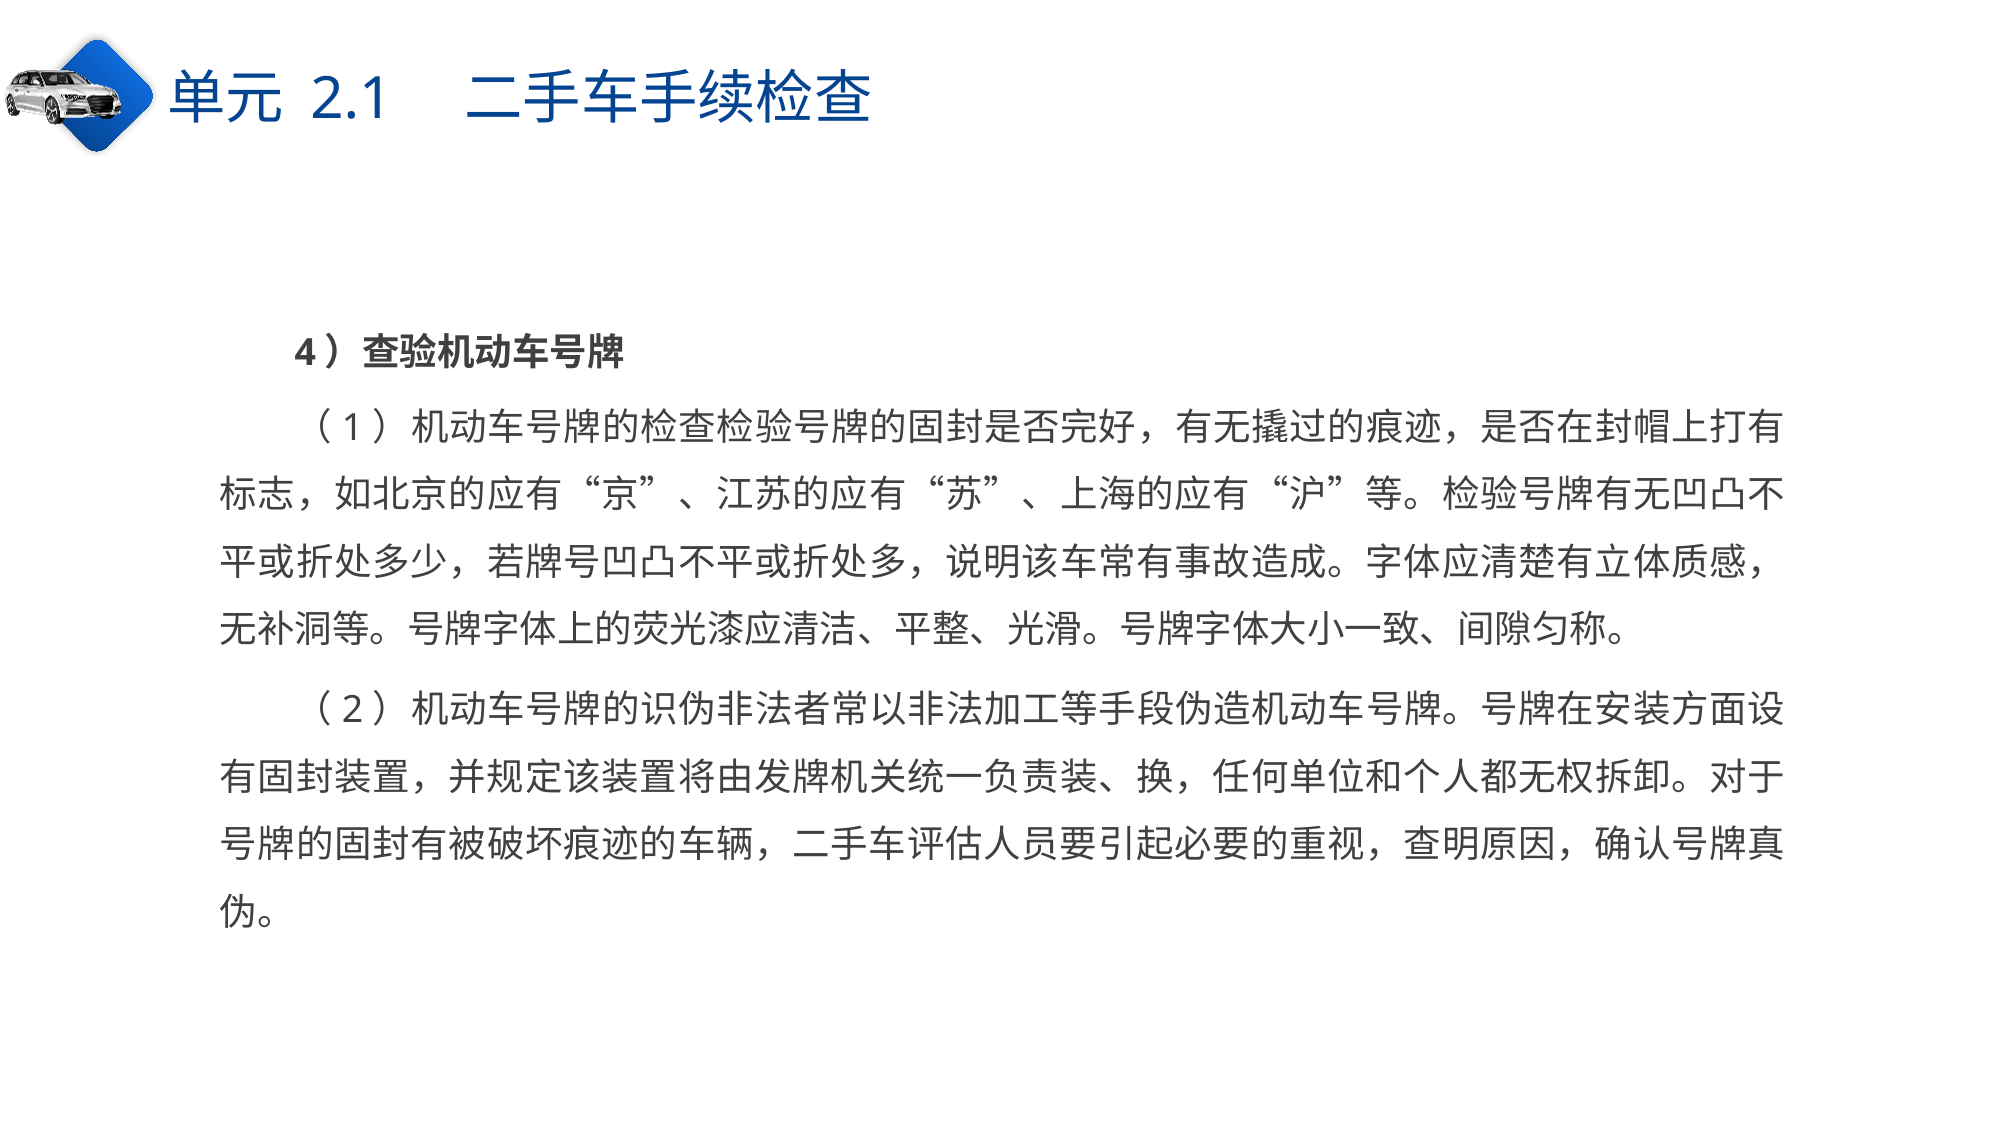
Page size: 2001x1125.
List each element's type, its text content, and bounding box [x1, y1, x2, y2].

text_box 4）查验机动车号牌 [204, 297, 1000, 381]
picture [0, 31, 125, 157]
text_box 单元 2.1 二手车手续检查 [152, 52, 888, 138]
text_box （1）机动车号牌的检查检验号牌的固封是否完好，有无撬过的痕迹，是否在封帽上打有标志，如北京的应有“京”、江苏的应有“苏”、上海的应有“沪”等。检验号牌有无凹凸不平或折处多少，若牌号凹凸不平或折处多，说明该车常有事故造成。字体应清楚有立体质感，无补洞等。号牌字体上的荧光漆应清洁、平整、光滑。号牌字体大小一致、间隙匀称。 （2）机动车号牌的识伪非法者常以非法加工等手段伪造机动车号牌。号牌在安装方面设有固封装置，并规定该装置将由发牌机关统一负责装、换，任何单位和个人都无权拆卸。对于号牌的固封有被破坏痕迹的车辆，二手车评估人员要引起必要的重视，查明原因，确认号牌真伪。 [204, 372, 1800, 940]
